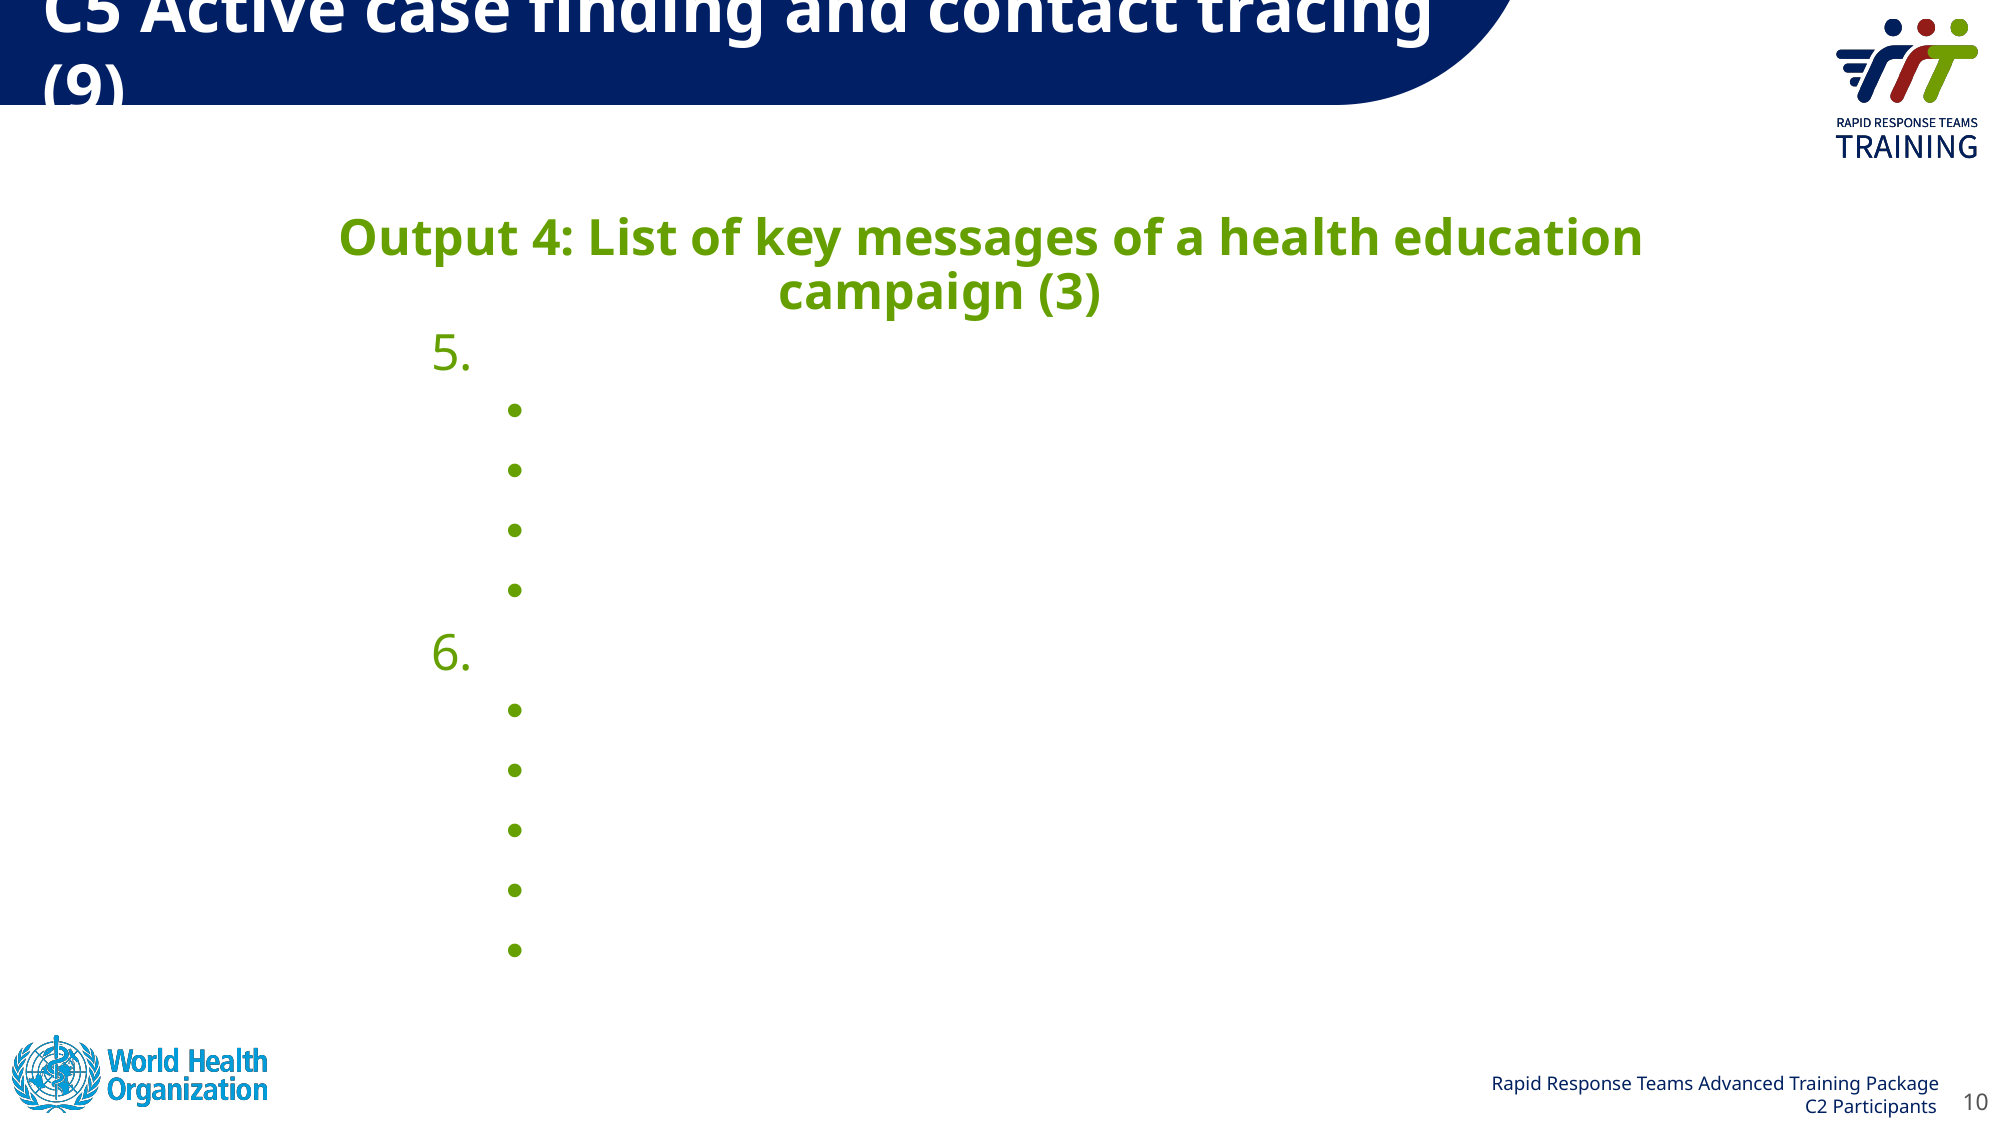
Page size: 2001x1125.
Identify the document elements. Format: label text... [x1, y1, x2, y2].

picture [0, 0, 1533, 105]
picture [12, 1035, 54, 1068]
picture [30, 1083, 37, 1091]
list Output 4: List of key messages of a health education campaign (3) [140, 204, 1740, 338]
picture [46, 1056, 54, 1062]
picture [1835, 19, 1978, 167]
picture [22, 1062, 26, 1077]
text_box [423, 338, 1605, 988]
picture [40, 1062, 47, 1070]
picture [12, 1083, 48, 1113]
picture [59, 1035, 267, 1113]
picture [24, 1054, 36, 1087]
picture [34, 1054, 43, 1078]
title C5 Active case finding and contact tracing (9) [34, 0, 1487, 99]
picture [36, 1088, 78, 1105]
picture [71, 1053, 90, 1091]
picture [50, 1108, 62, 1113]
